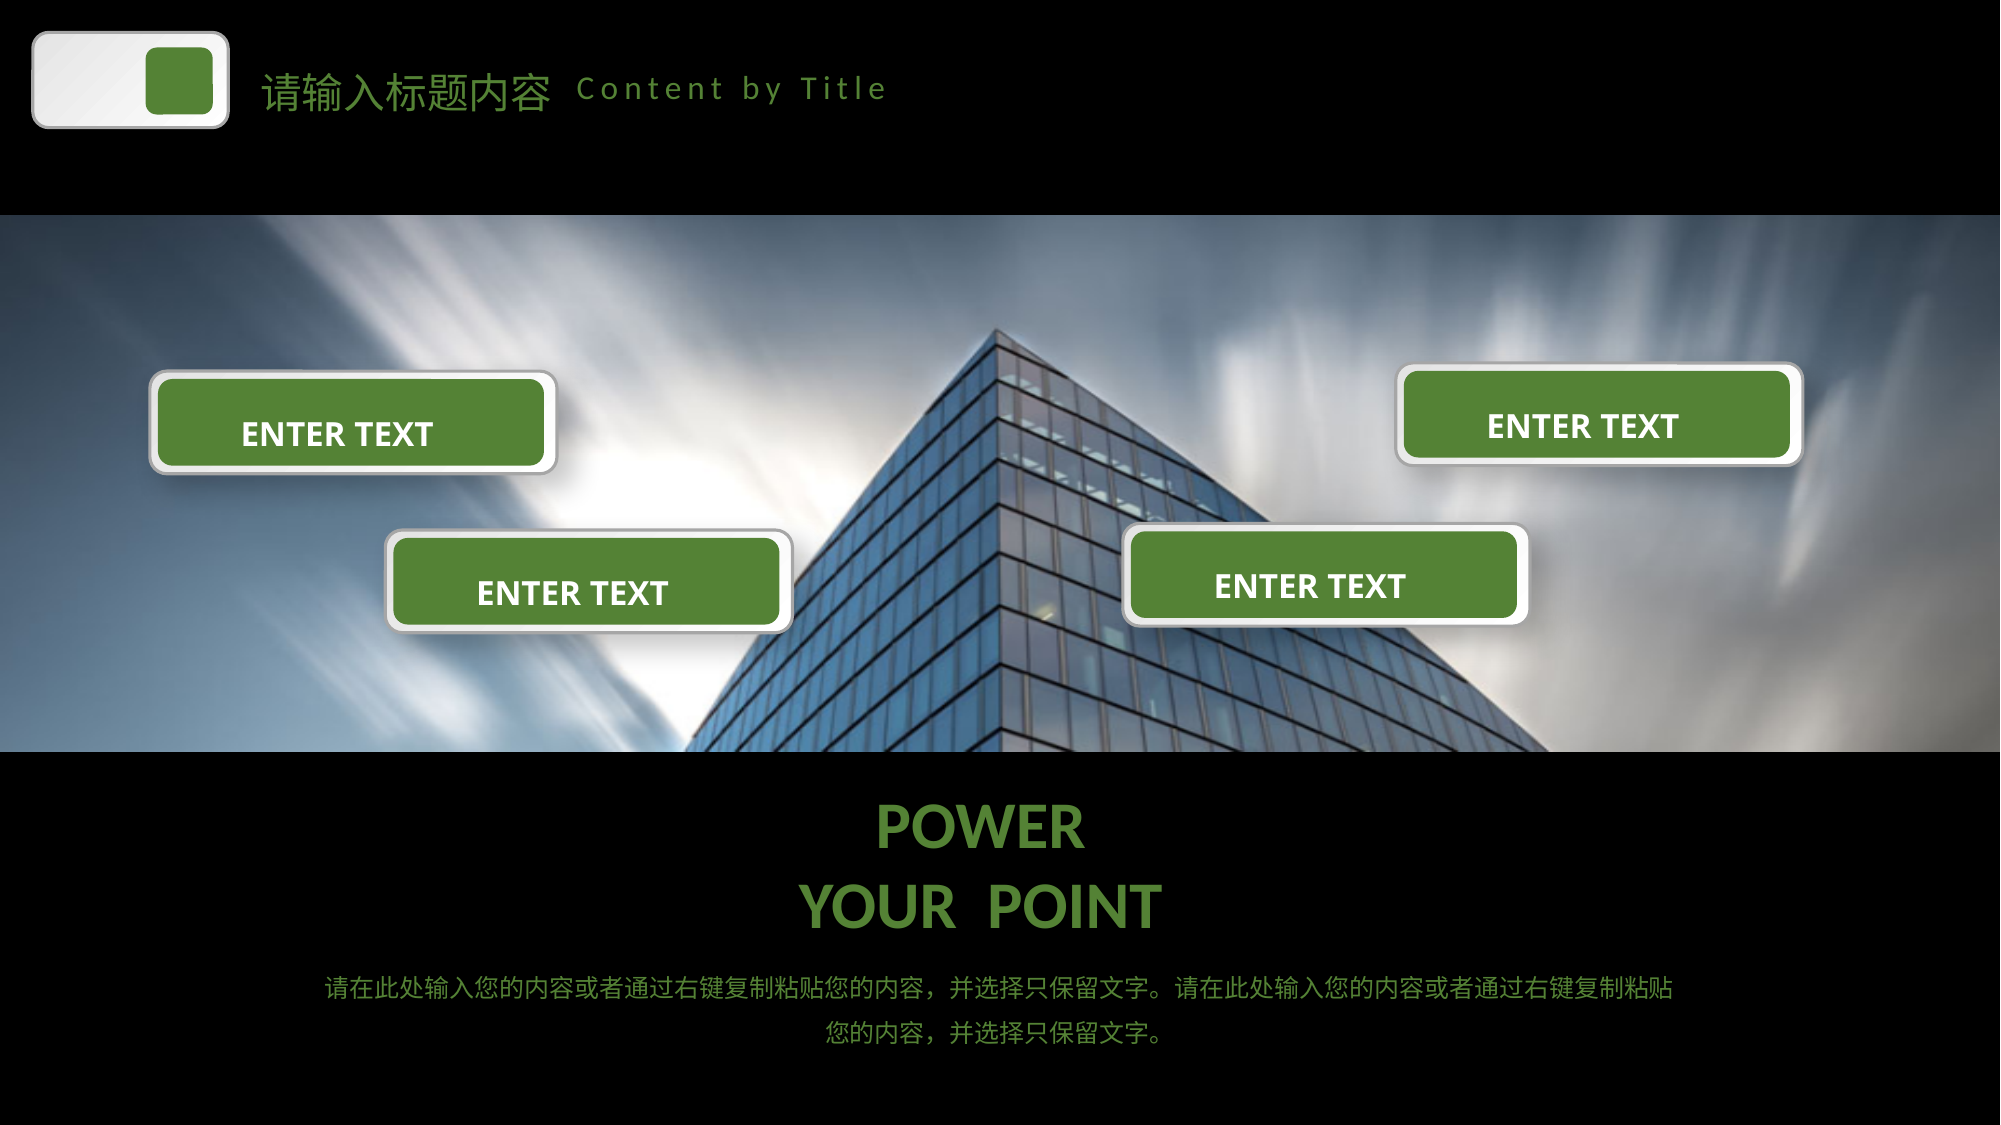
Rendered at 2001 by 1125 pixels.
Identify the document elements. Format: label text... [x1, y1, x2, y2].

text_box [1395, 362, 1803, 466]
picture [0, 215, 2000, 752]
text_box POWER YOUR POINT [711, 774, 1250, 950]
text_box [1122, 523, 1530, 627]
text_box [385, 529, 793, 633]
text_box Content by Title [710, 58, 901, 114]
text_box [149, 371, 557, 474]
text_box 请输入标题内容 [245, 34, 710, 125]
text_box 请在此处输入您的内容或者通过右键复制粘贴您的内容，并选择只保留文字。请在此处输入您的内容或者通过右键复制粘贴您的内容，并选择只保留文字。 [303, 950, 1697, 1100]
